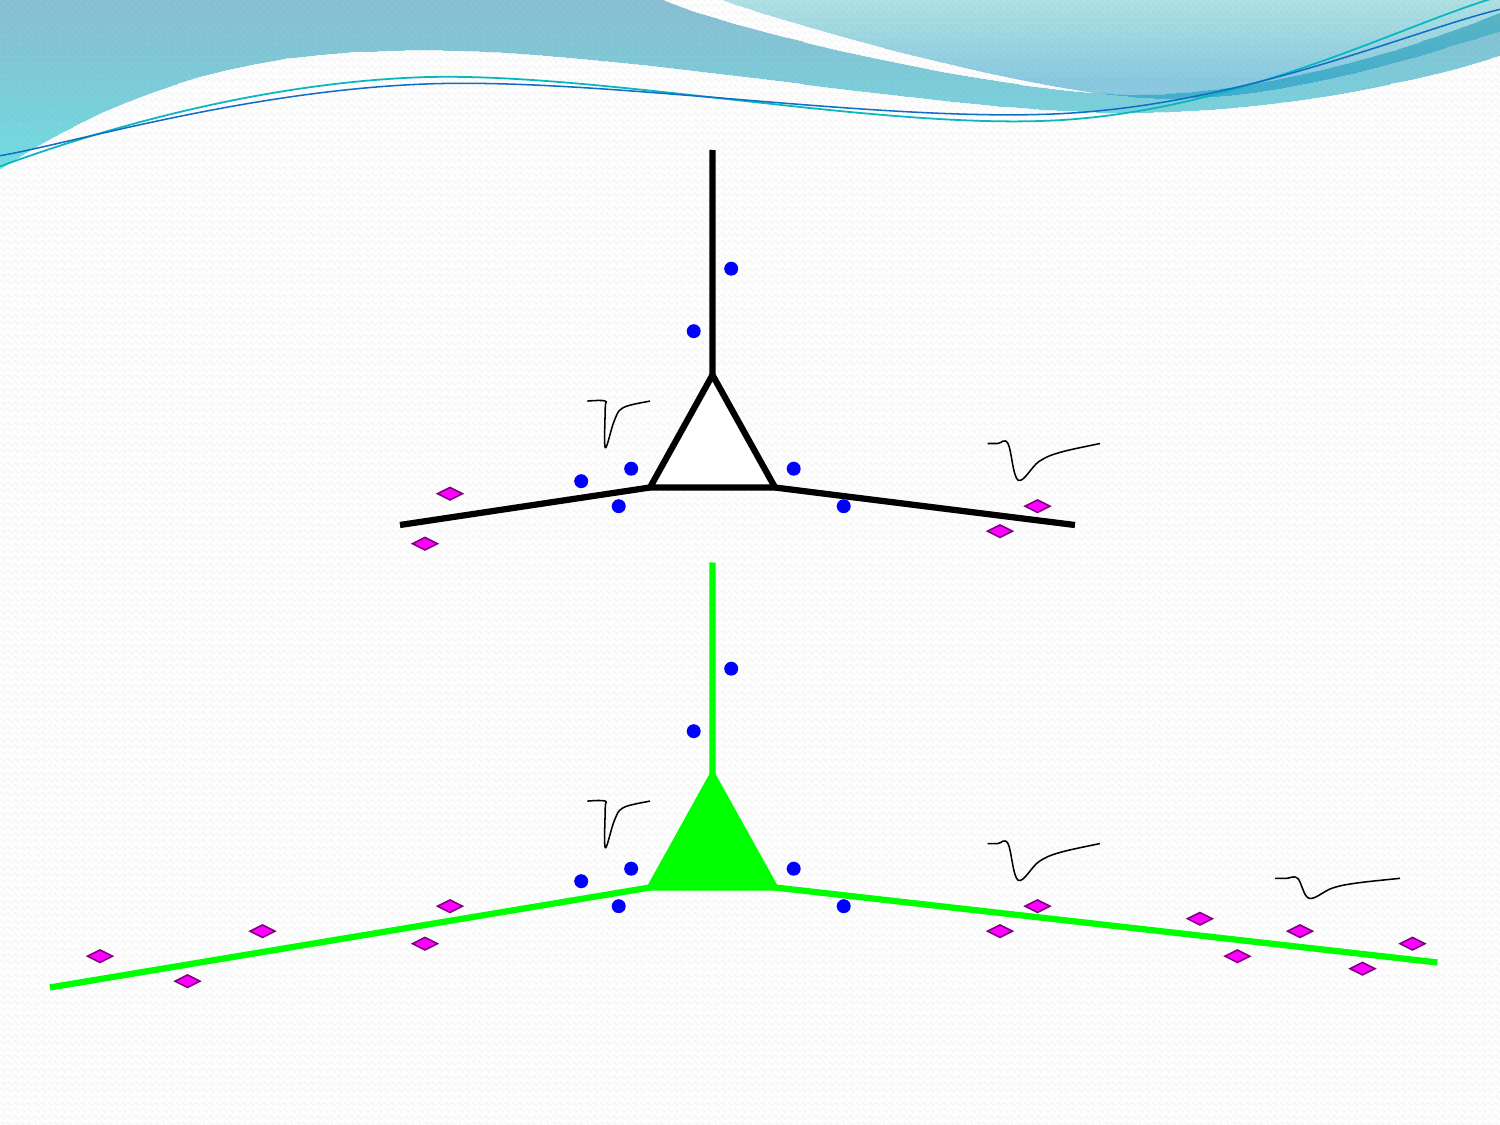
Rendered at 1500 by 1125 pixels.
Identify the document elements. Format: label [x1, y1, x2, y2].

text_box [412, 537, 438, 550]
text_box [412, 937, 438, 950]
text_box [987, 924, 1013, 938]
text_box [624, 862, 638, 875]
text_box [650, 375, 775, 488]
text_box [437, 899, 463, 913]
text_box [174, 974, 200, 988]
text_box [787, 462, 800, 475]
text_box [1025, 899, 1051, 913]
text_box [837, 899, 850, 913]
text_box [987, 840, 1101, 881]
text_box [587, 800, 650, 848]
text_box [650, 775, 775, 888]
text_box [574, 474, 588, 488]
text_box [724, 662, 738, 675]
text_box [87, 949, 113, 963]
text_box [249, 924, 275, 938]
text_box [587, 400, 650, 448]
text_box [1287, 924, 1313, 938]
text_box [624, 462, 638, 475]
text_box [574, 874, 588, 888]
text_box [787, 862, 800, 875]
text_box [1025, 499, 1051, 513]
text_box [724, 262, 738, 275]
text_box [437, 487, 463, 500]
text_box [1187, 912, 1213, 925]
text_box [1224, 949, 1250, 963]
text_box [837, 499, 850, 513]
text_box [612, 499, 625, 513]
text_box [687, 724, 700, 738]
text_box [612, 899, 625, 913]
text_box [1400, 937, 1426, 950]
text_box [1275, 876, 1401, 899]
text_box [987, 524, 1013, 538]
text_box [987, 440, 1101, 481]
text_box [687, 324, 700, 338]
text_box [1350, 962, 1375, 975]
